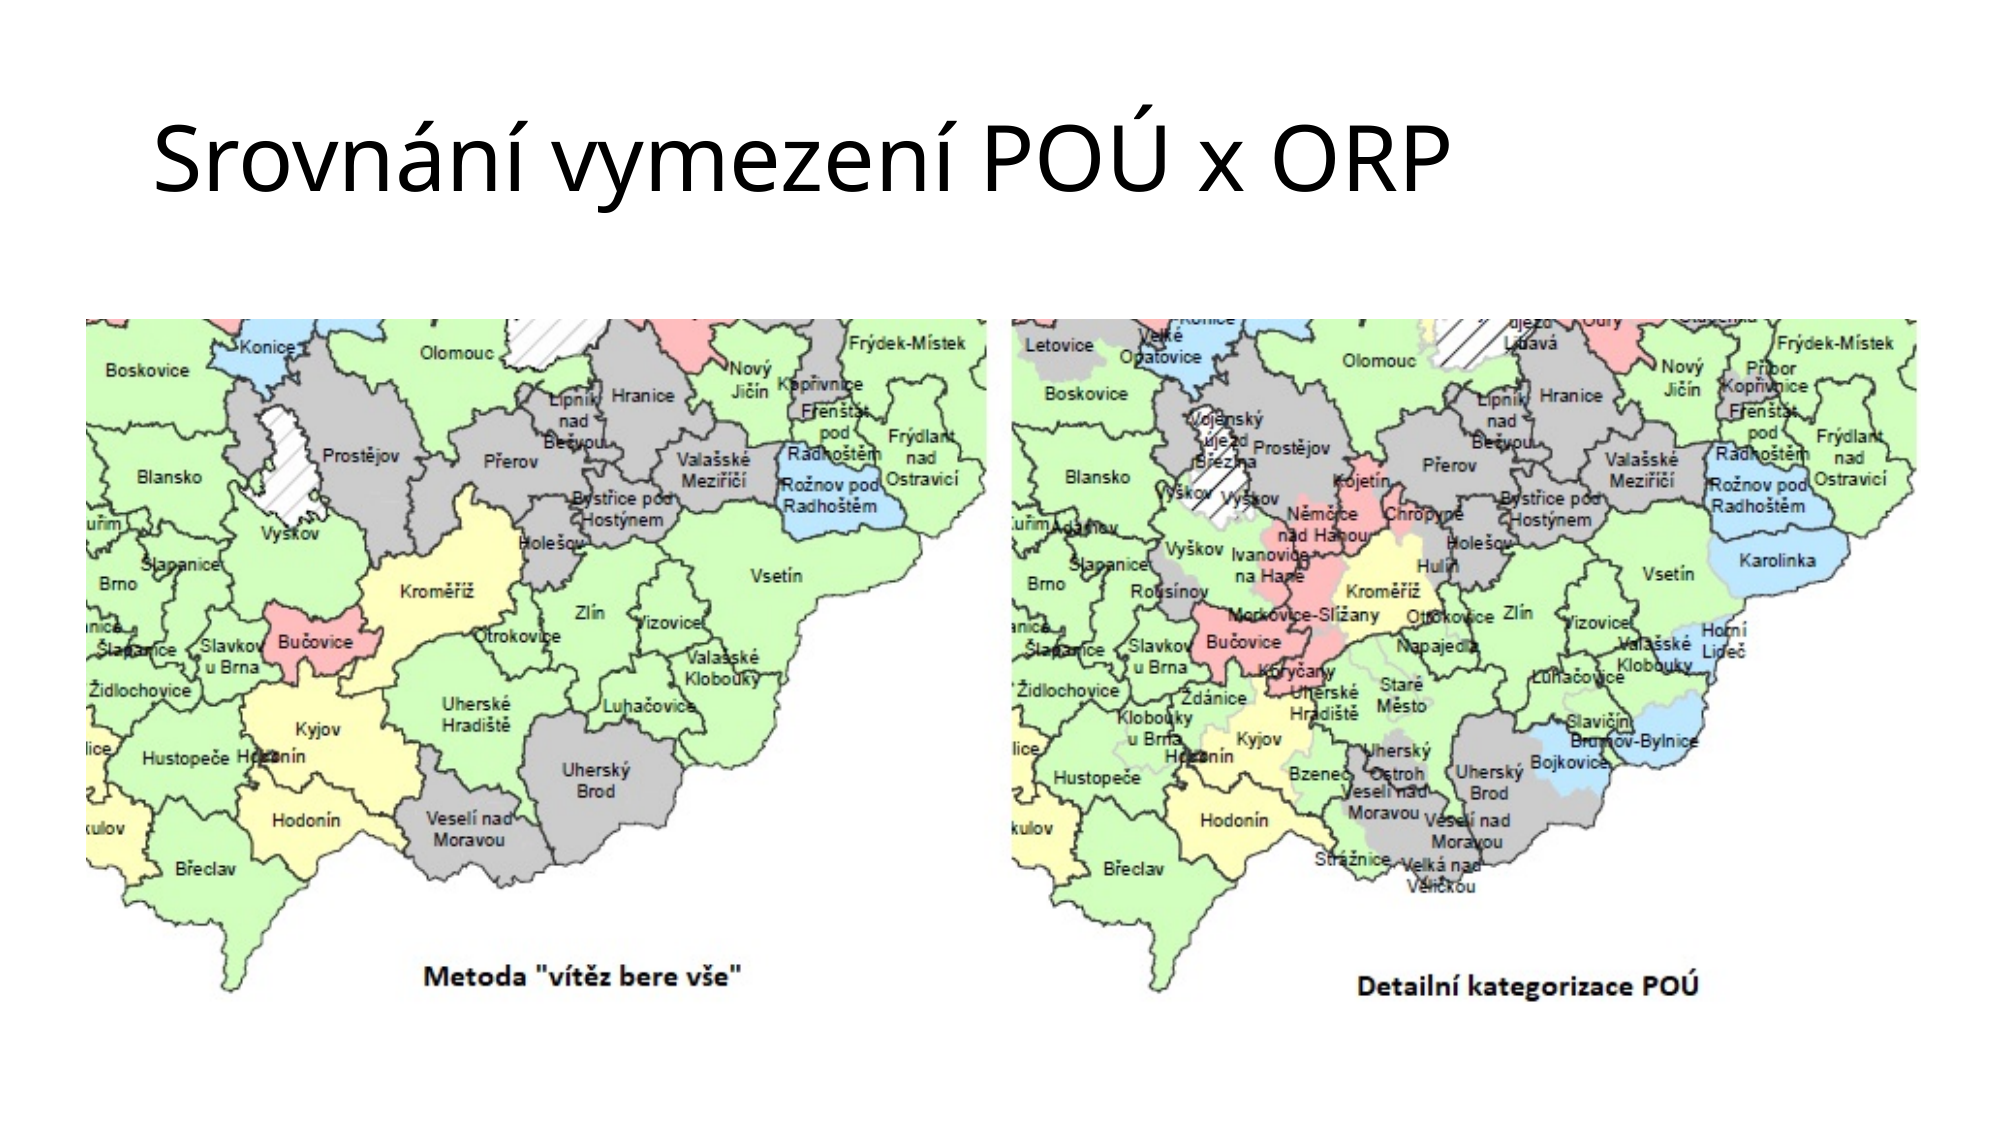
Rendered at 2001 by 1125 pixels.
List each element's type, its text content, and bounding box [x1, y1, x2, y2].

title Srovnání vymezení POÚ x ORP [137, 52, 1863, 271]
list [86, 319, 1921, 1029]
